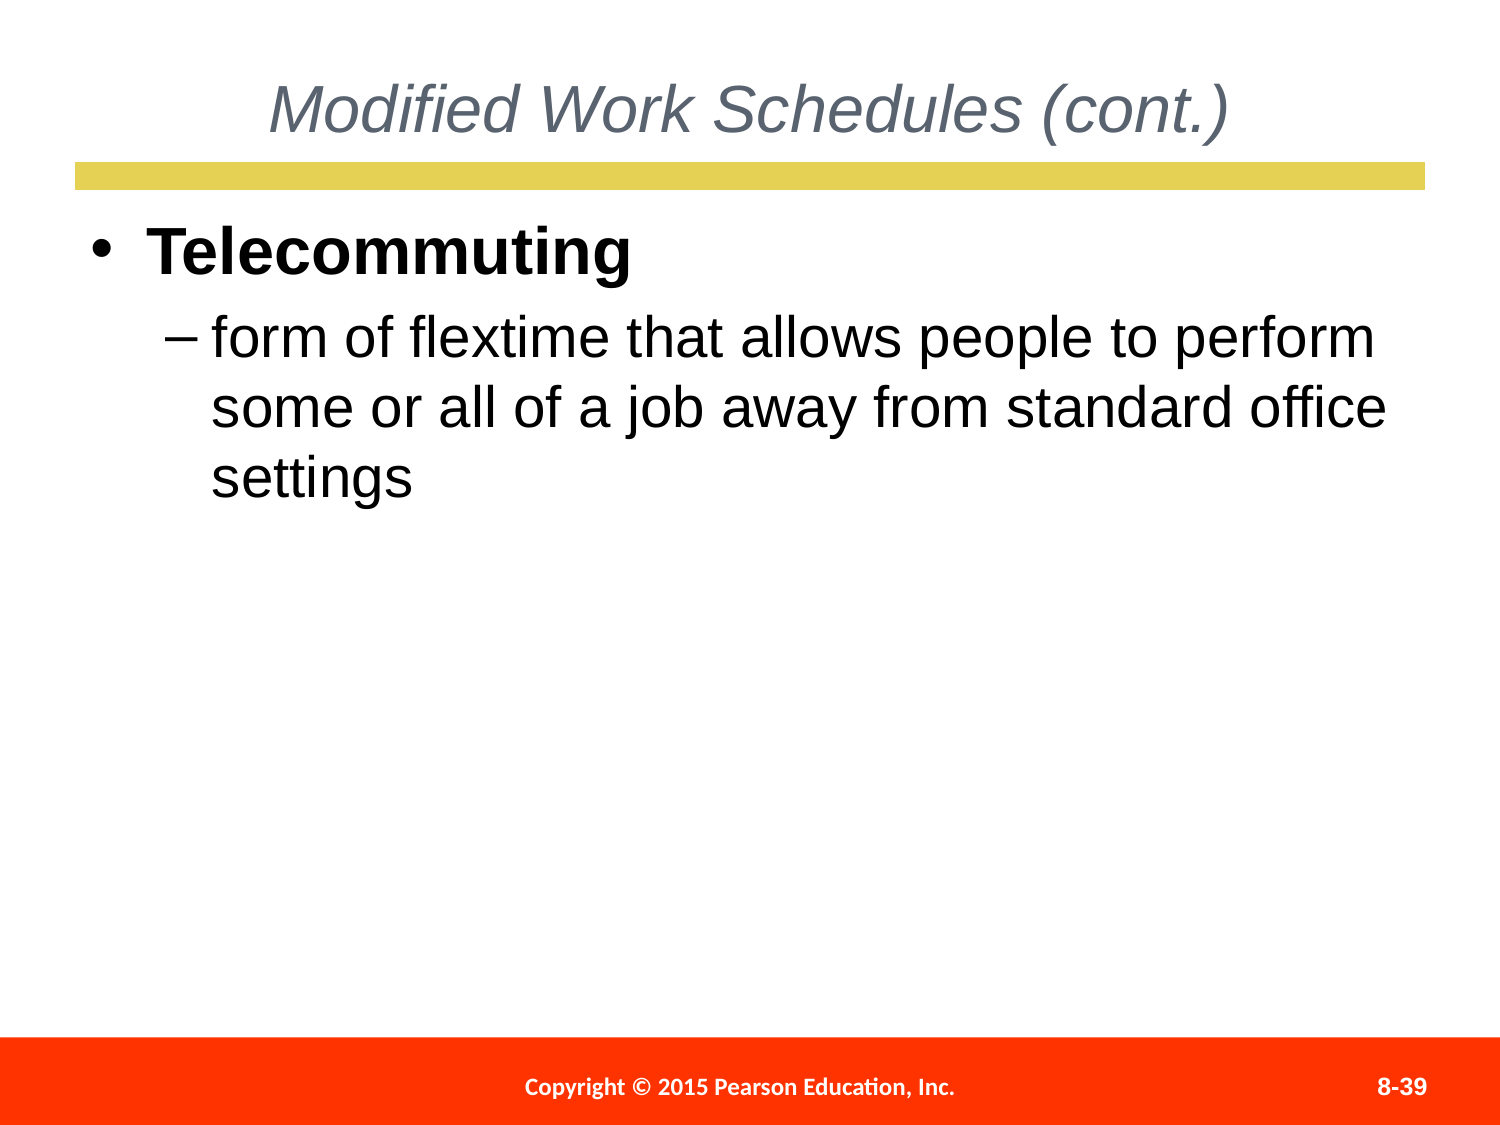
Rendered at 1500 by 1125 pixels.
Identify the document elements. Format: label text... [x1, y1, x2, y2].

title Modified Work Schedules (cont.) [74, 12, 1426, 199]
list Telecommuting form of flextime that allows people to perform some or all of a job away from standard office settings [74, 199, 1426, 1006]
